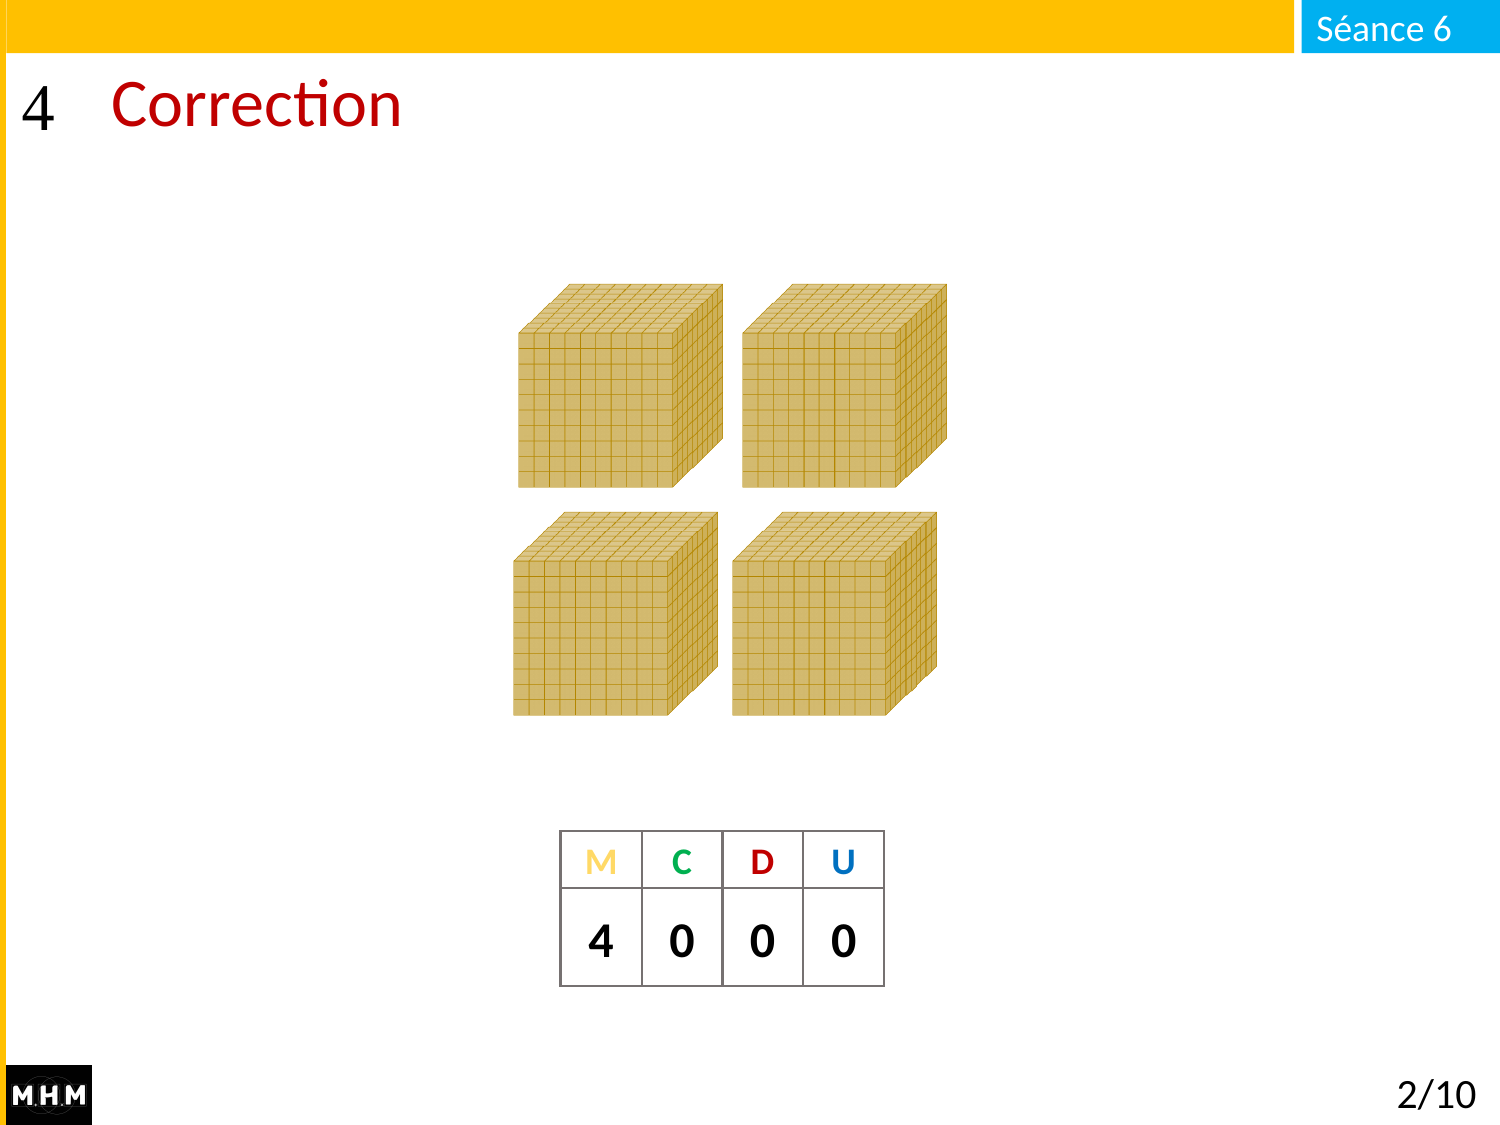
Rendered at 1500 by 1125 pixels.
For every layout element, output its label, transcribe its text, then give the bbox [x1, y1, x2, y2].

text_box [729, 510, 938, 717]
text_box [511, 510, 719, 717]
picture [6, 1065, 92, 1125]
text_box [516, 282, 724, 489]
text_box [740, 282, 948, 489]
title Correction [96, 60, 1391, 150]
list 2/10 [1373, 1064, 1500, 1125]
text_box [560, 831, 885, 987]
